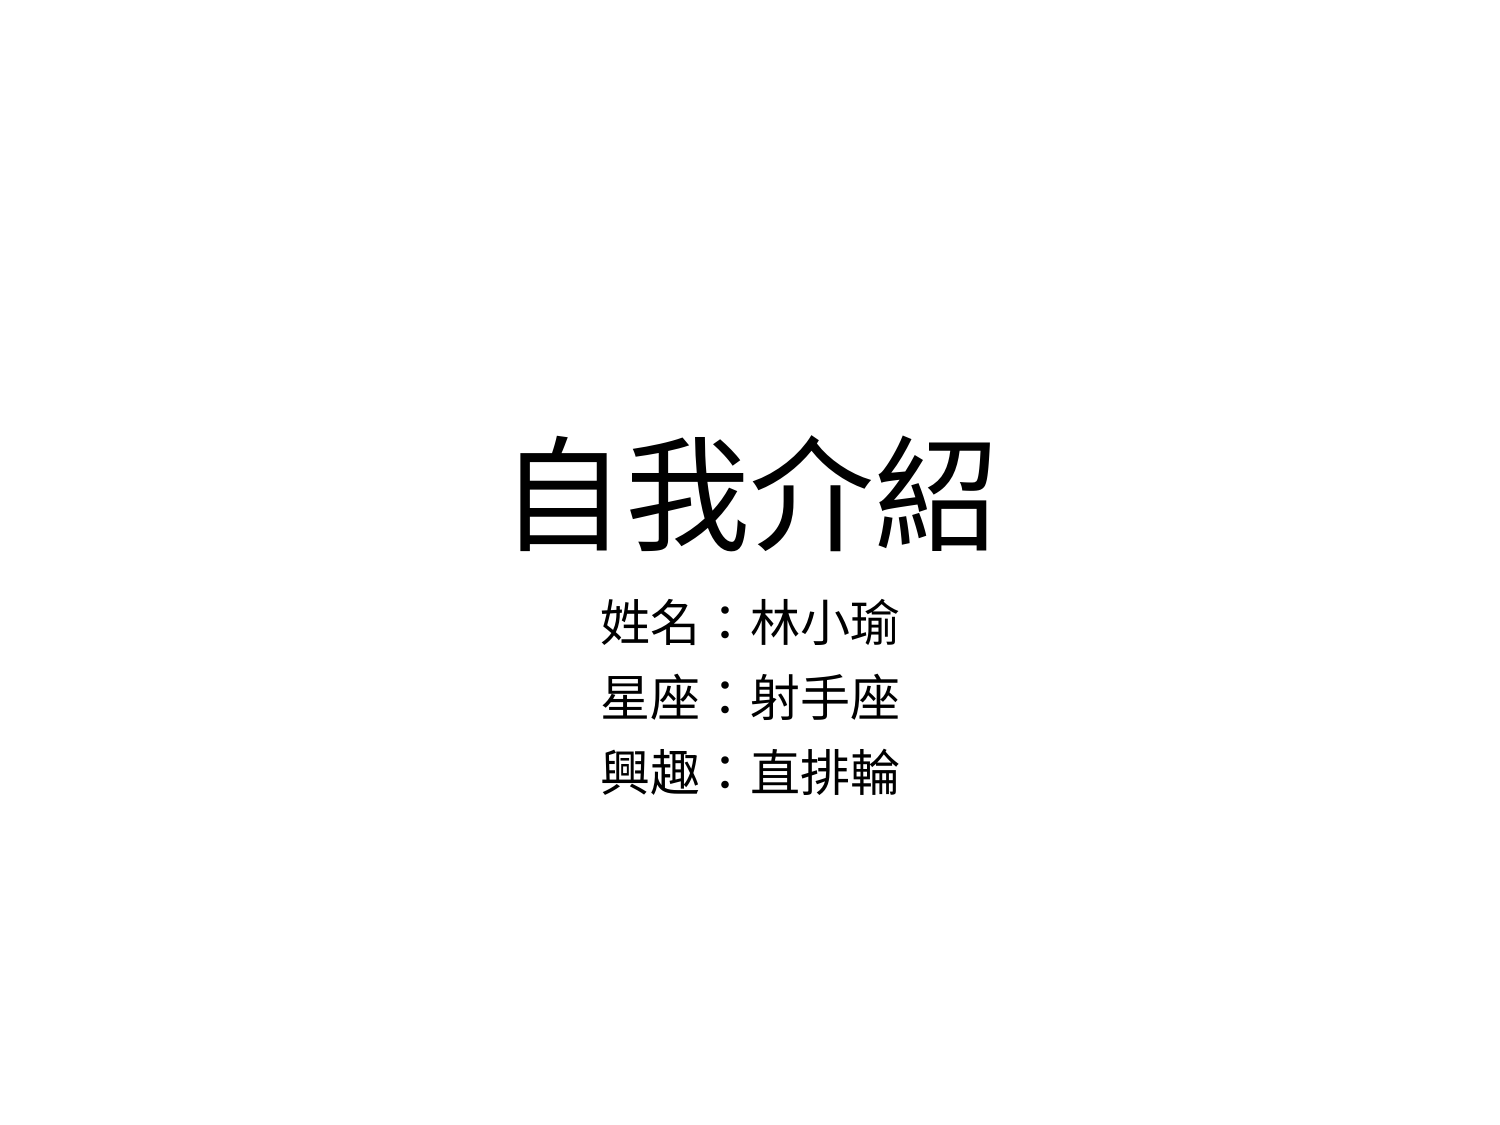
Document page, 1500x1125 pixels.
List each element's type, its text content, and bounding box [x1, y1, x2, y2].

title 自我介紹 [112, 184, 1388, 576]
subtitle 姓名：林小瑜 星座：射手座 興趣：直排輪 [187, 590, 1313, 863]
